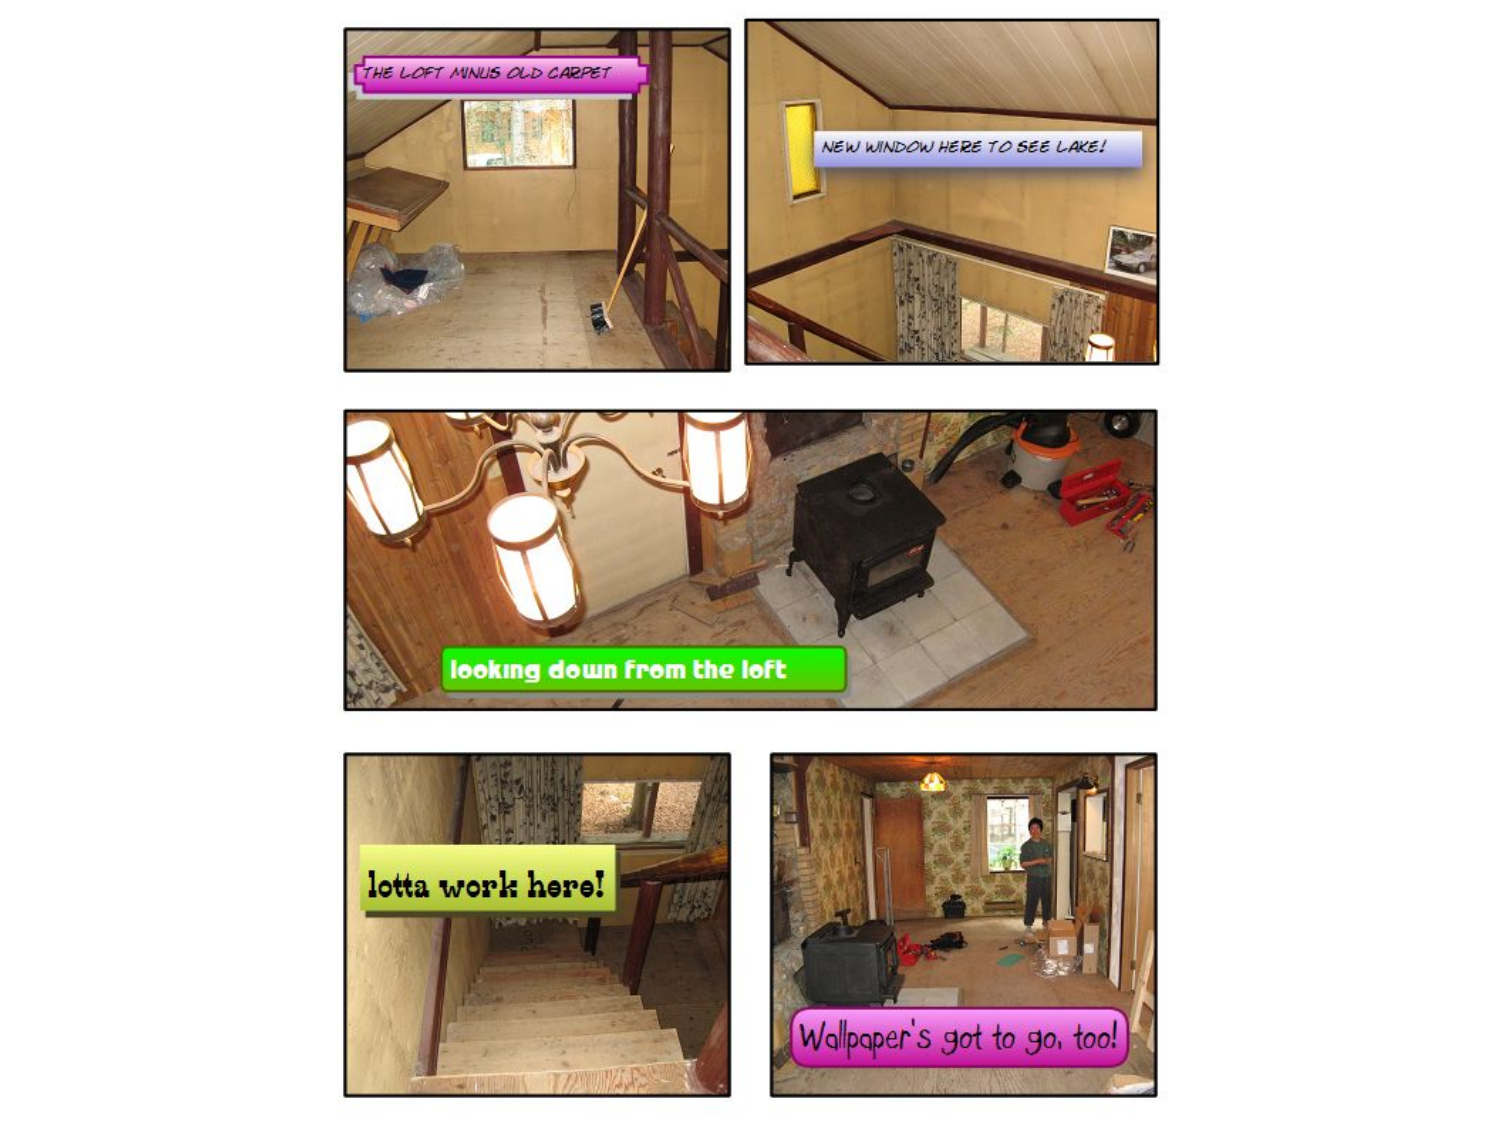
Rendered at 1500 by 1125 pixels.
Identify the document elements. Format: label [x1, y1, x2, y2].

picture [315, 0, 1185, 1125]
